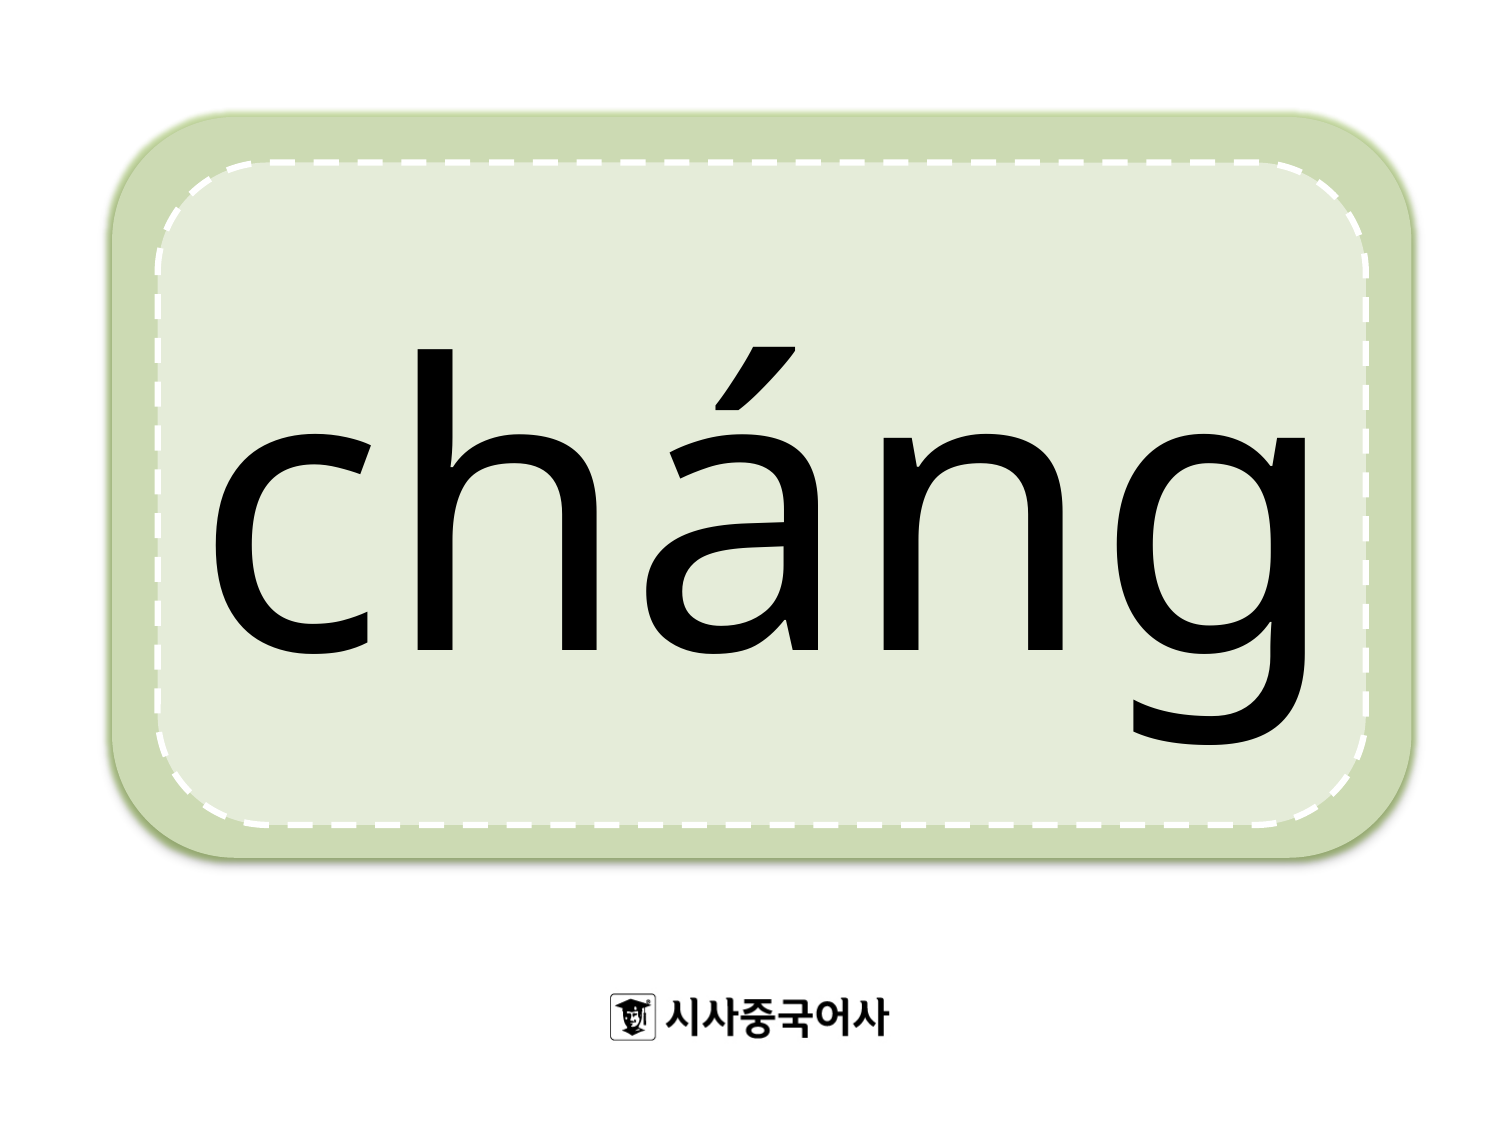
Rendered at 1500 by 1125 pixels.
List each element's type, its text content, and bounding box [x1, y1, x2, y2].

text_box cháng [162, 160, 1371, 824]
picture [602, 987, 898, 1047]
